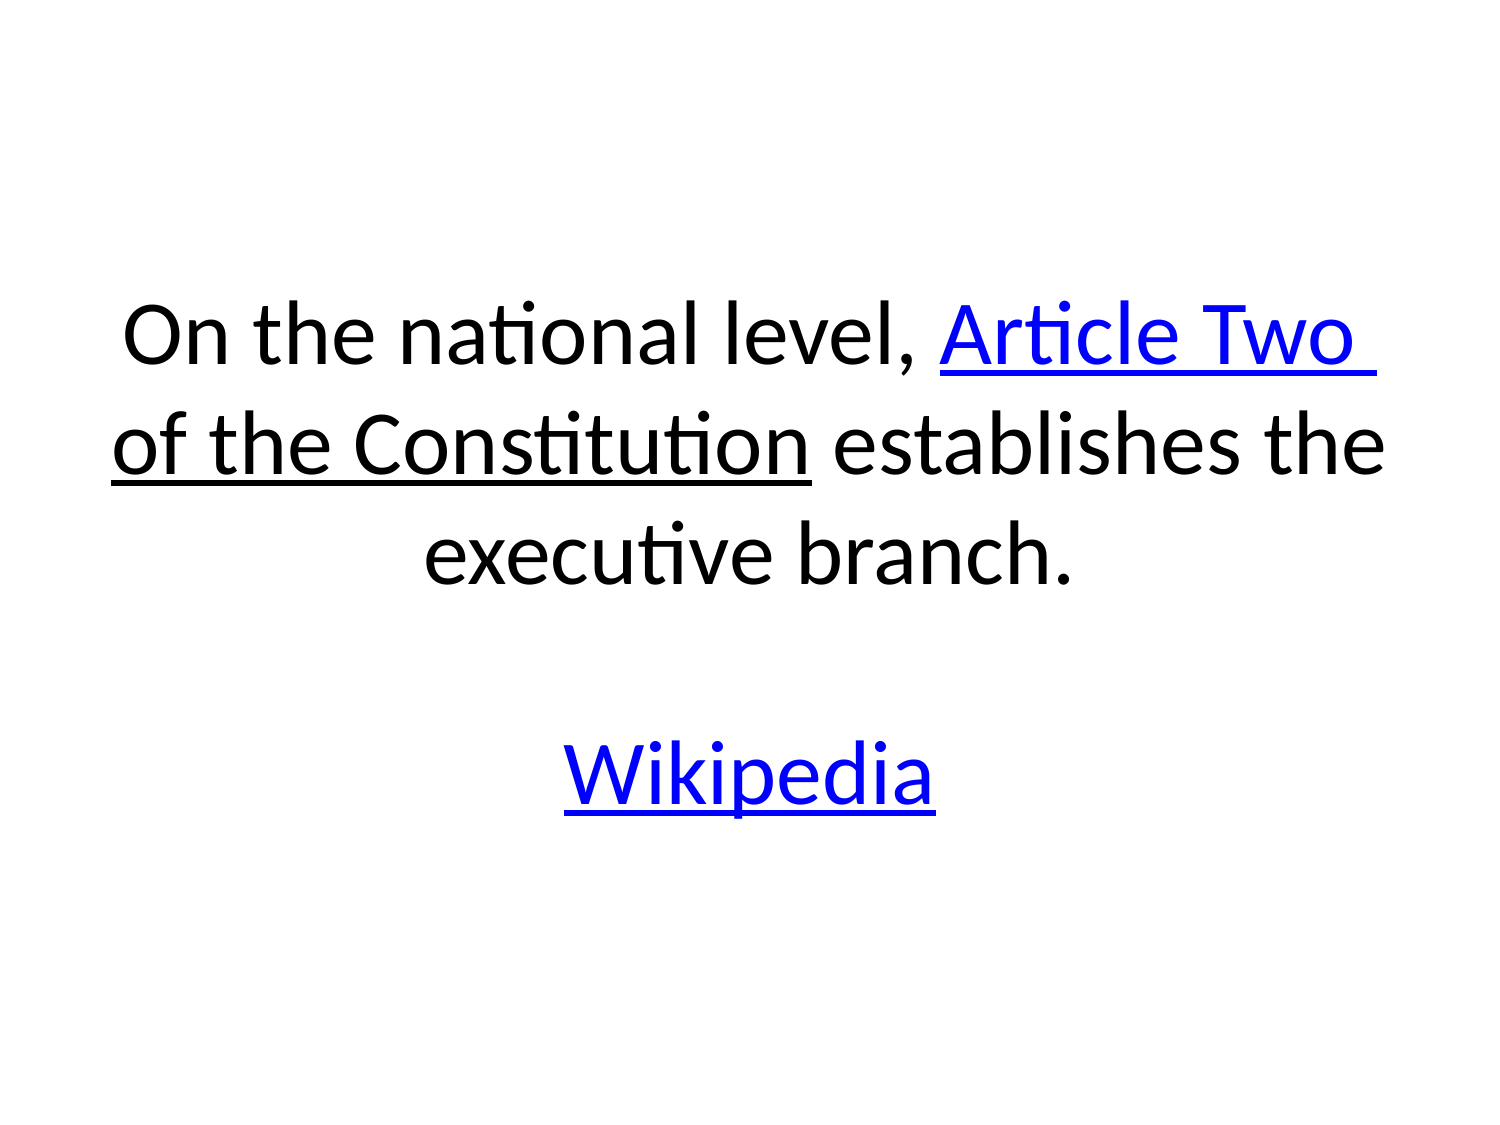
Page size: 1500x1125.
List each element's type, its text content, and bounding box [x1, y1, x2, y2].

title On the national level, Article Two of the Constitution establishes the executive branch. Wikipedia [74, 44, 1426, 1051]
